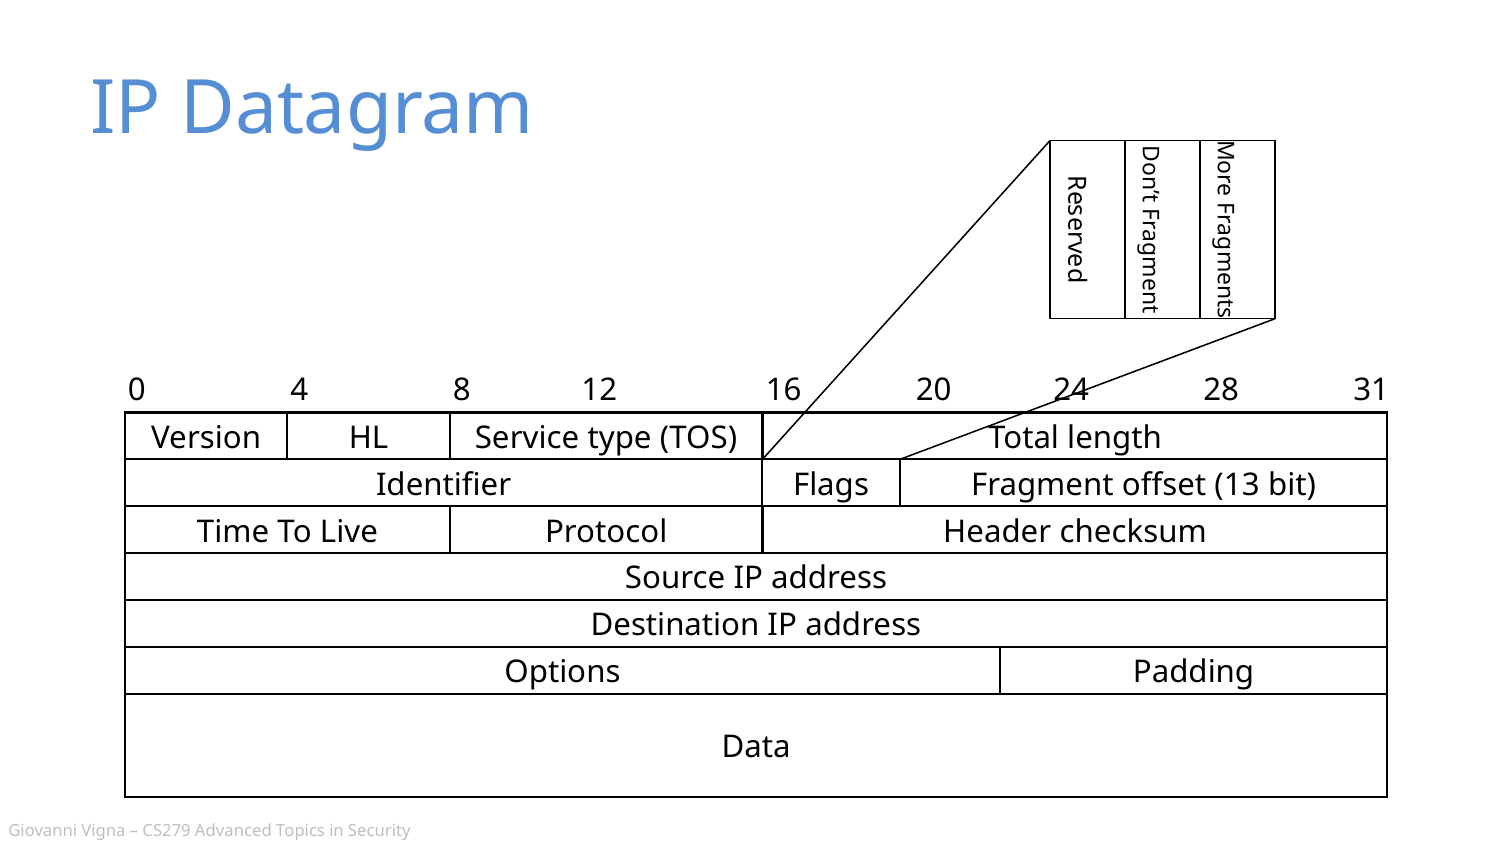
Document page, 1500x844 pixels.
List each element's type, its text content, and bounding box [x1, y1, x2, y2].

text_box Version [124, 412, 287, 460]
text_box 31 [1339, 362, 1403, 414]
text_box Header checksum [763, 507, 1388, 553]
text_box Service type (TOS) [449, 412, 762, 459]
text_box Fragment offset (13 bit) [900, 460, 1388, 507]
text_box 12 [567, 362, 631, 414]
text_box More Fragments [1199, 140, 1275, 319]
text_box 0 [114, 362, 160, 414]
text_box Flags [762, 460, 900, 507]
text_box Don’t Fragment [1124, 140, 1199, 319]
text_box 24 [1039, 362, 1103, 414]
text_box 20 [902, 362, 966, 414]
text_box Destination IP address [124, 599, 1388, 647]
text_box 16 [752, 362, 816, 414]
text_box Padding [999, 646, 1388, 693]
text_box 4 [277, 362, 322, 414]
text_box Options [125, 646, 999, 693]
text_box HL [287, 412, 449, 459]
text_box Reserved [1049, 140, 1124, 319]
text_box Identifier [125, 459, 762, 506]
text_box Source IP address [124, 553, 1388, 599]
text_box 28 [1189, 362, 1253, 414]
text_box Time To Live [125, 506, 449, 553]
text_box Total length [762, 412, 1388, 460]
text_box 8 [439, 362, 485, 414]
text_box Data [124, 693, 1388, 797]
title IP Datagram [75, 33, 1425, 175]
text_box Protocol [449, 506, 763, 553]
